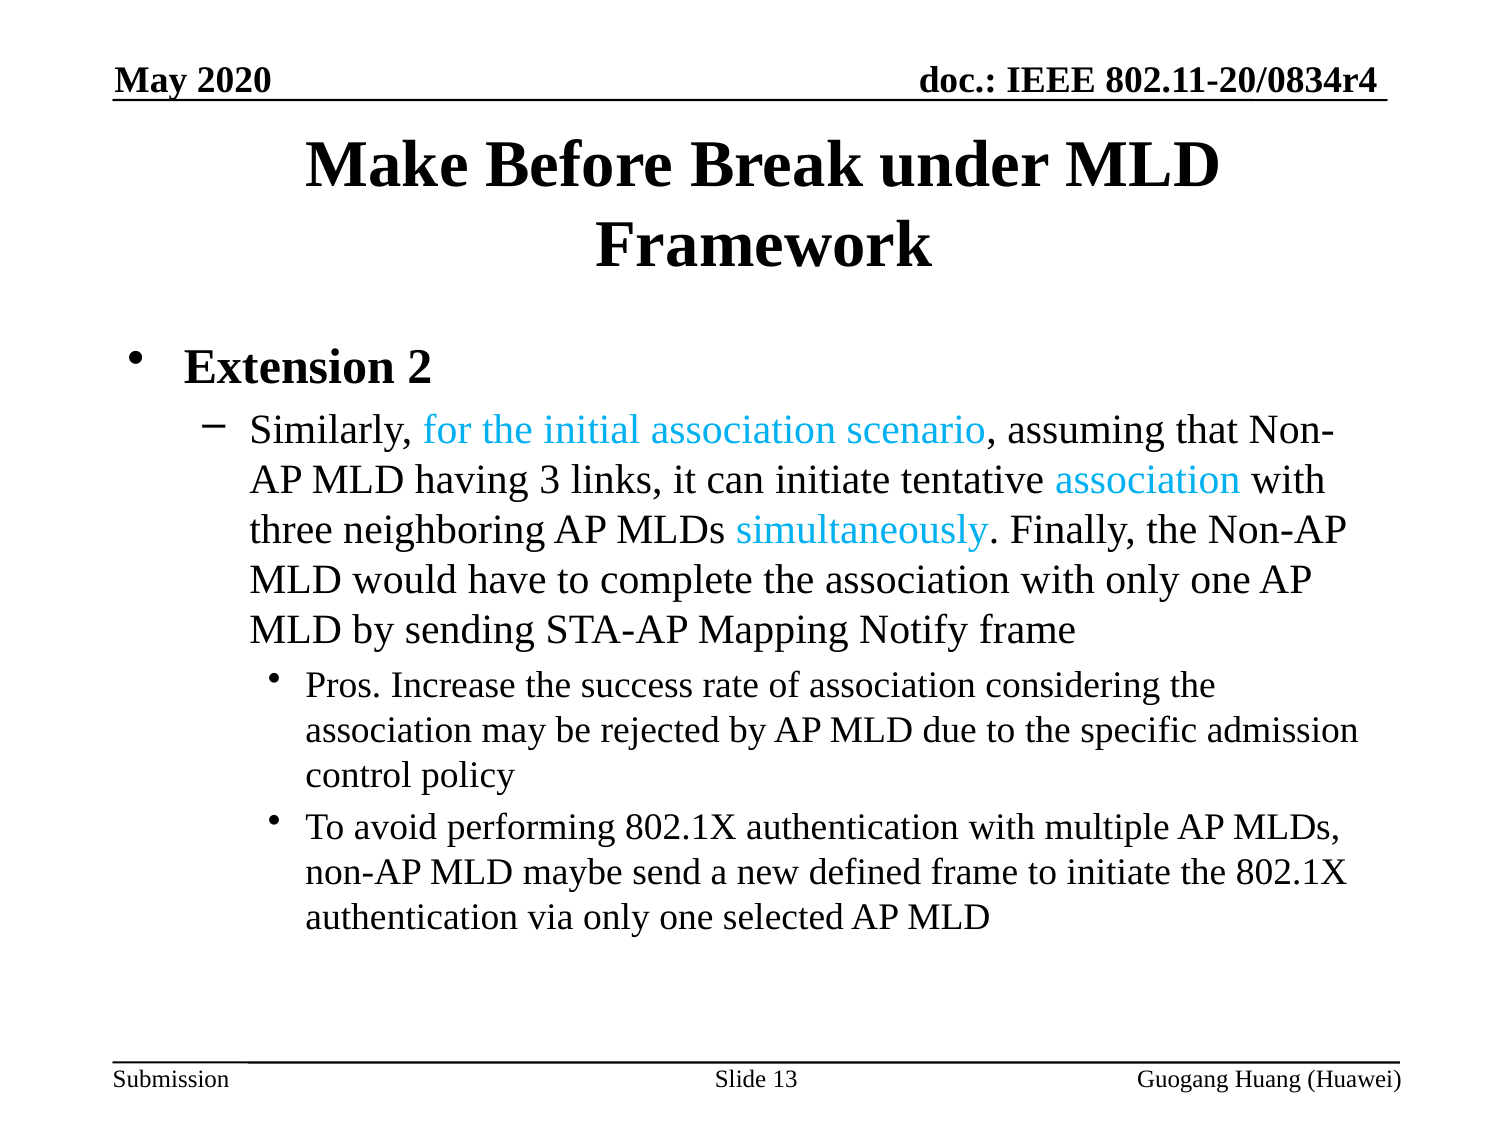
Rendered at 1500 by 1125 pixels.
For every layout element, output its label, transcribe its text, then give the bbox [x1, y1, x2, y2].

slide_number Slide 13 [712, 1061, 800, 1093]
list Extension 2 Similarly, for the initial association scenario, assuming that Non-AP MLD having 3 links, it can initiate tentative association with three neighboring AP MLDs simultaneously. Finally, the Non-AP MLD would have to complete the association with only one AP MLD by sending STA-AP Mapping Notify frame Pros. Increase the success rate of association considering the association may be rejected by AP MLD due to the specific admission control policy To avoid performing 802.1X authentication with multiple AP MLDs, non-AP MLD maybe send a new defined frame to initiate the 802.1X authentication via only one selected AP MLD [112, 326, 1388, 1002]
text_box Make Before Break under MLD Framework [126, 112, 1402, 288]
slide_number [114, 54, 274, 101]
footer Guogang Huang (Huawei) [1133, 1061, 1402, 1093]
